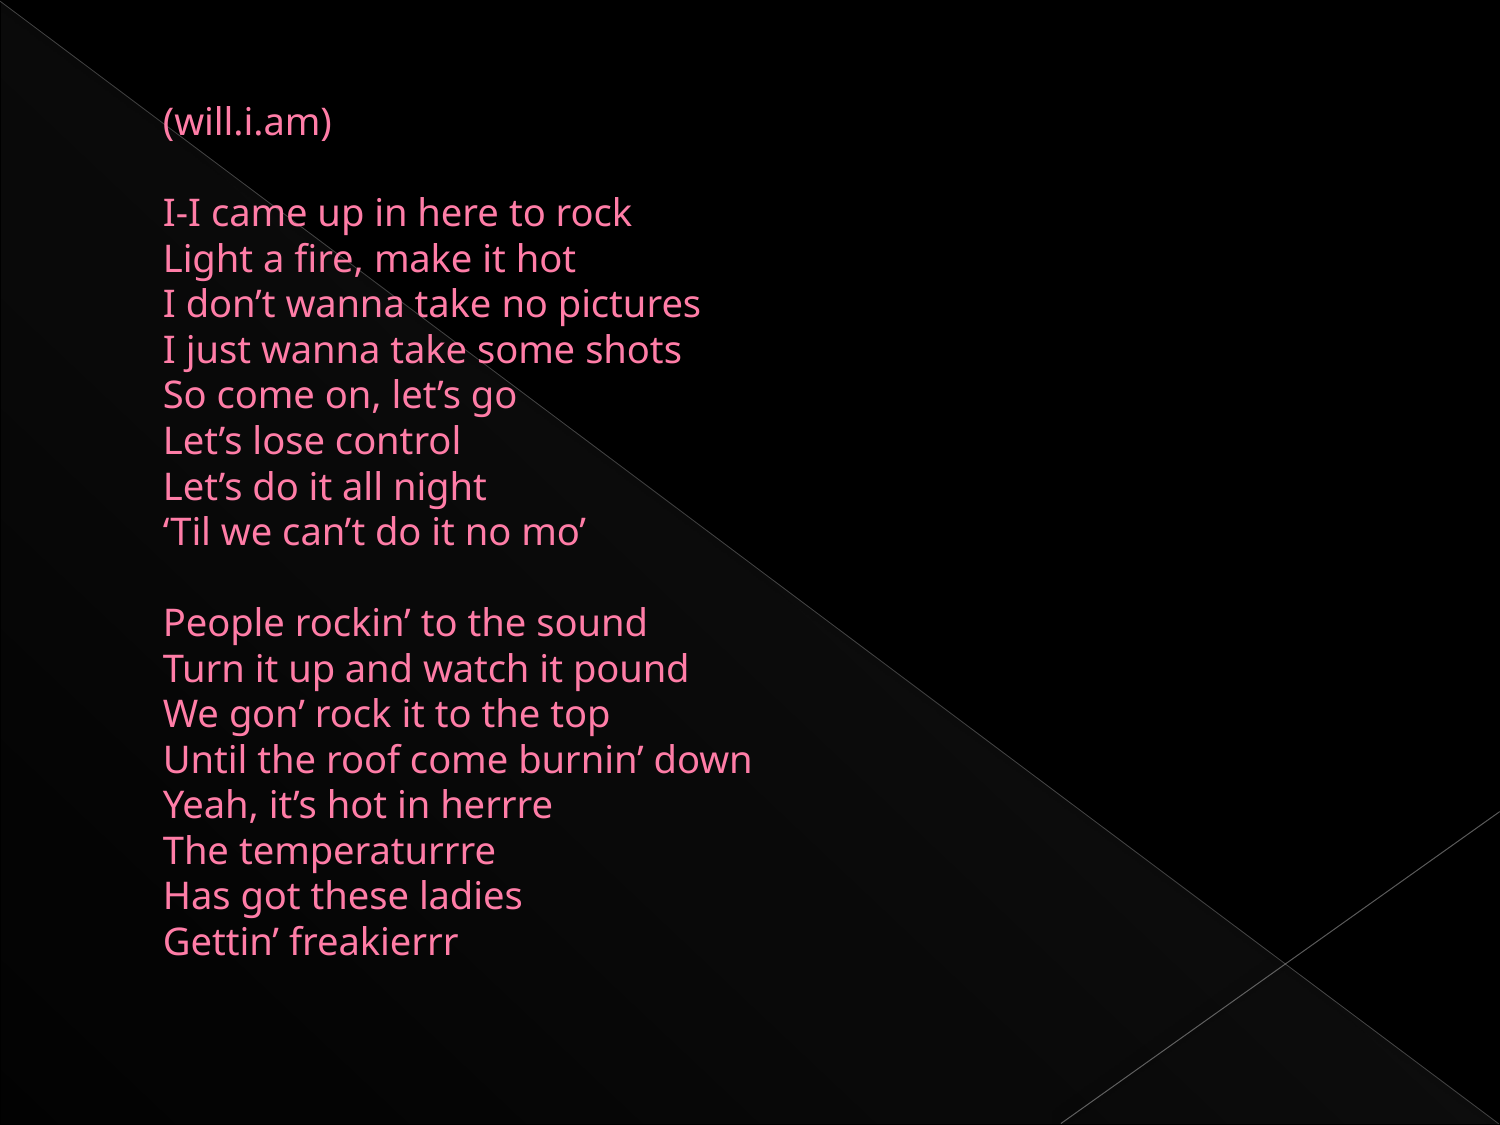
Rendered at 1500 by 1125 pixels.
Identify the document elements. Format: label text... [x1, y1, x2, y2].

title (will.i.am) I-I came up in here to rock Light a fire, make it hot I don’t wanna take no pictures I just wanna take some shots So come on, let’s go Let’s lose control Let’s do it all night ‘Til we can’t do it no mo’ People rockin’ to the sound Turn it up and watch it pound We gon’ rock it to the top Until the roof come burnin’ down Yeah, it’s hot in herrre The temperaturrre Has got these ladies Gettin’ freakierrr [75, 90, 1425, 1071]
